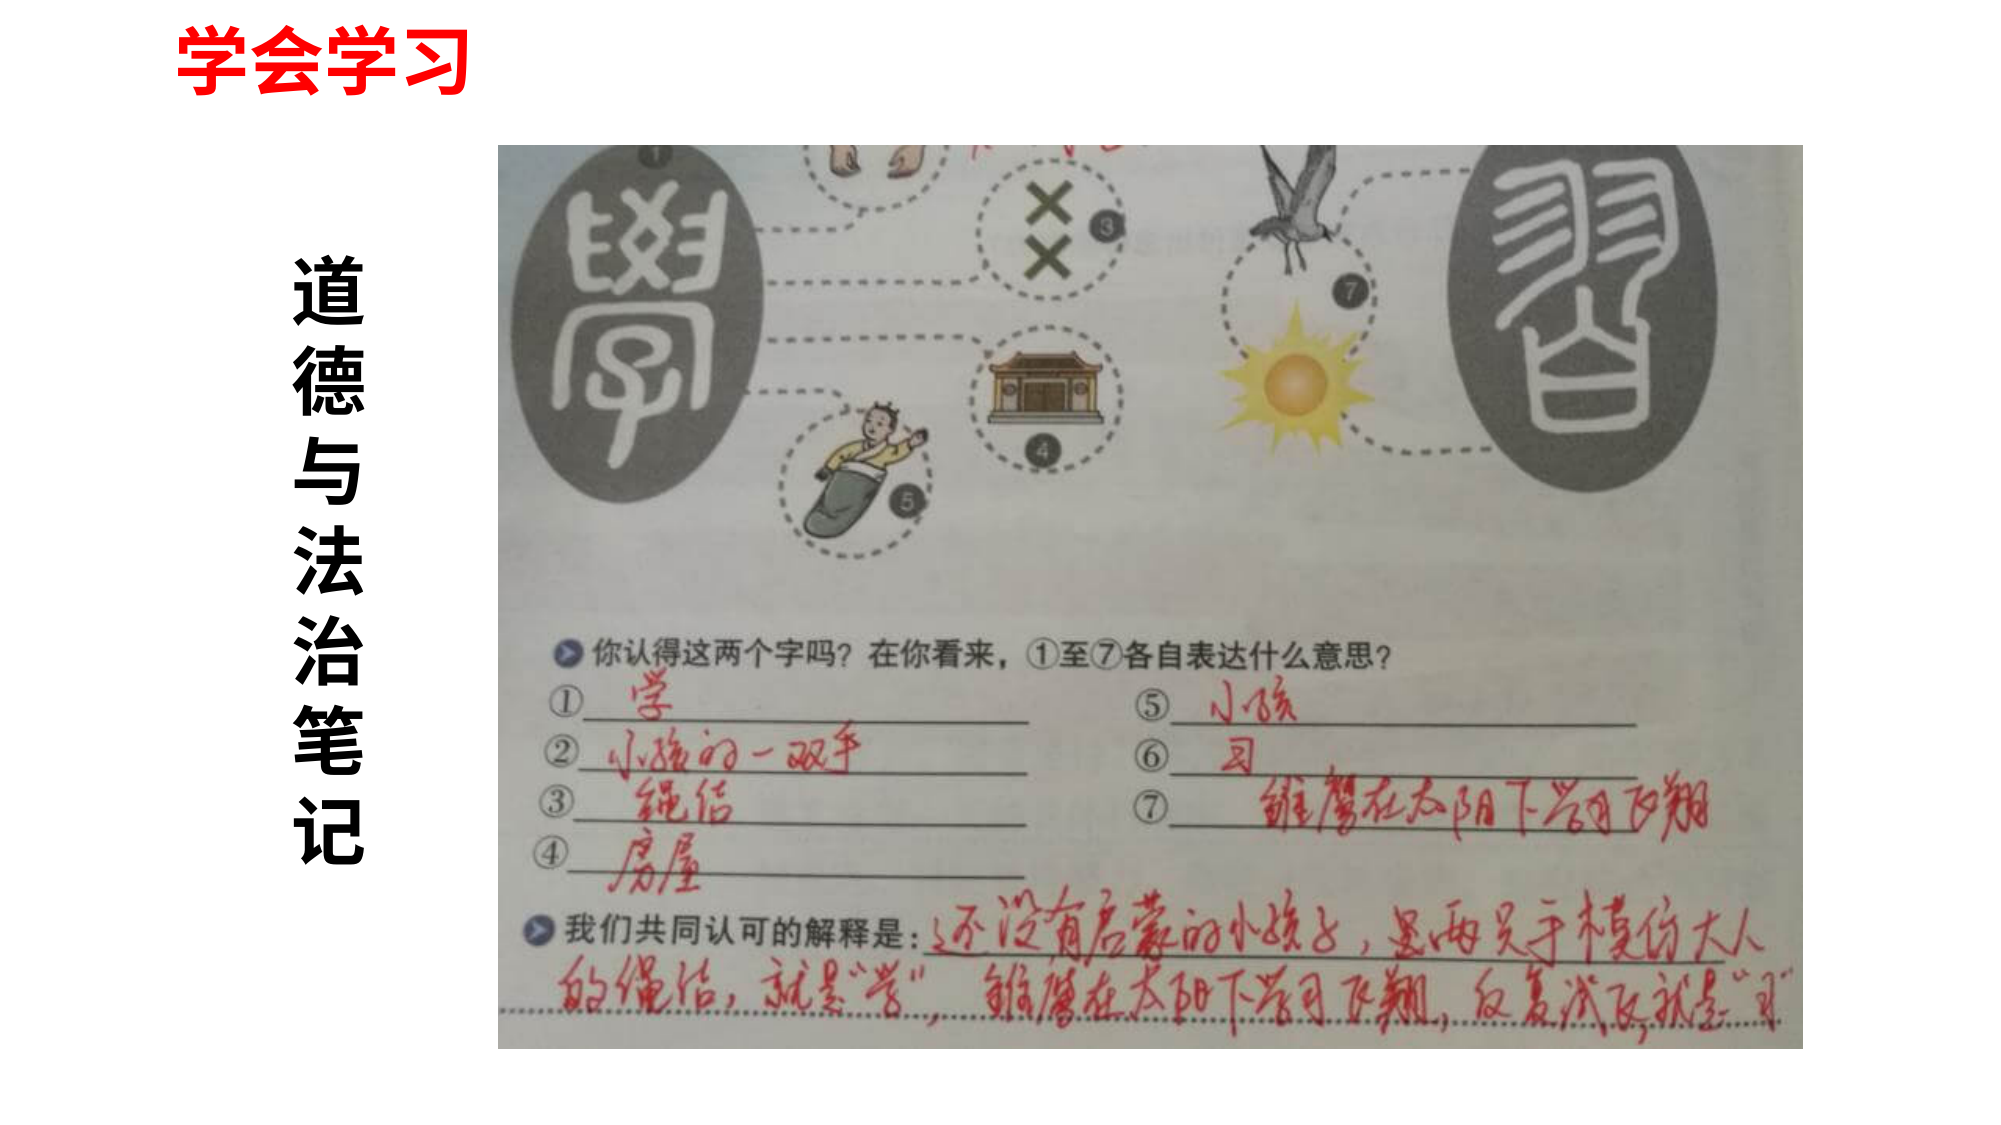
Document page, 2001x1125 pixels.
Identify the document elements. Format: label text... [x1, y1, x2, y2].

text_box 学会学习 [159, 6, 490, 112]
picture [498, 145, 1803, 1050]
text_box 道德与法治笔记 [260, 236, 398, 882]
